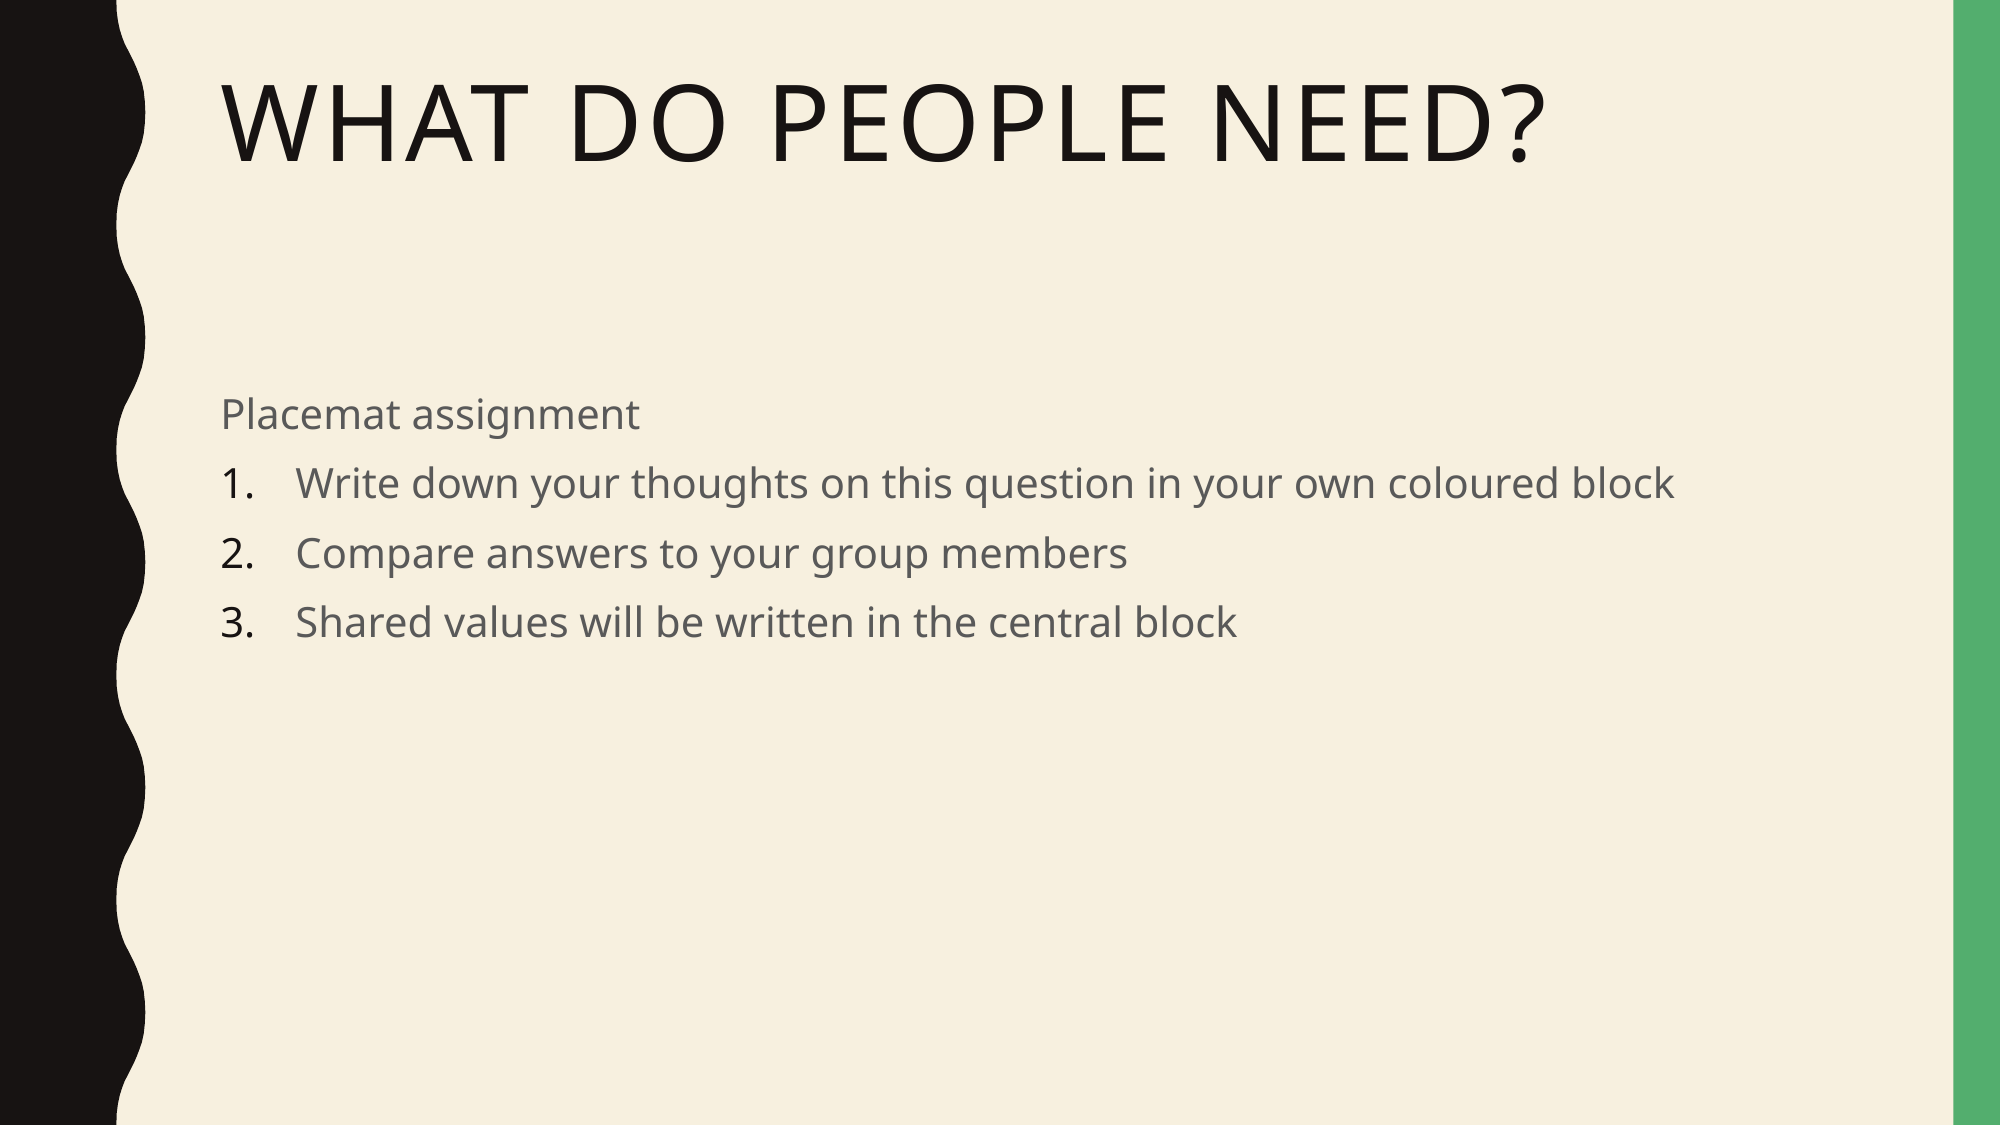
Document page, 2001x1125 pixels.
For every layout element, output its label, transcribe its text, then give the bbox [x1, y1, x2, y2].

list Placemat assignment Write down your thoughts on this question in your own coloured block Compare answers to your group members Shared values will be written in the central block [205, 375, 1875, 965]
title What do people need? [205, 62, 1875, 308]
